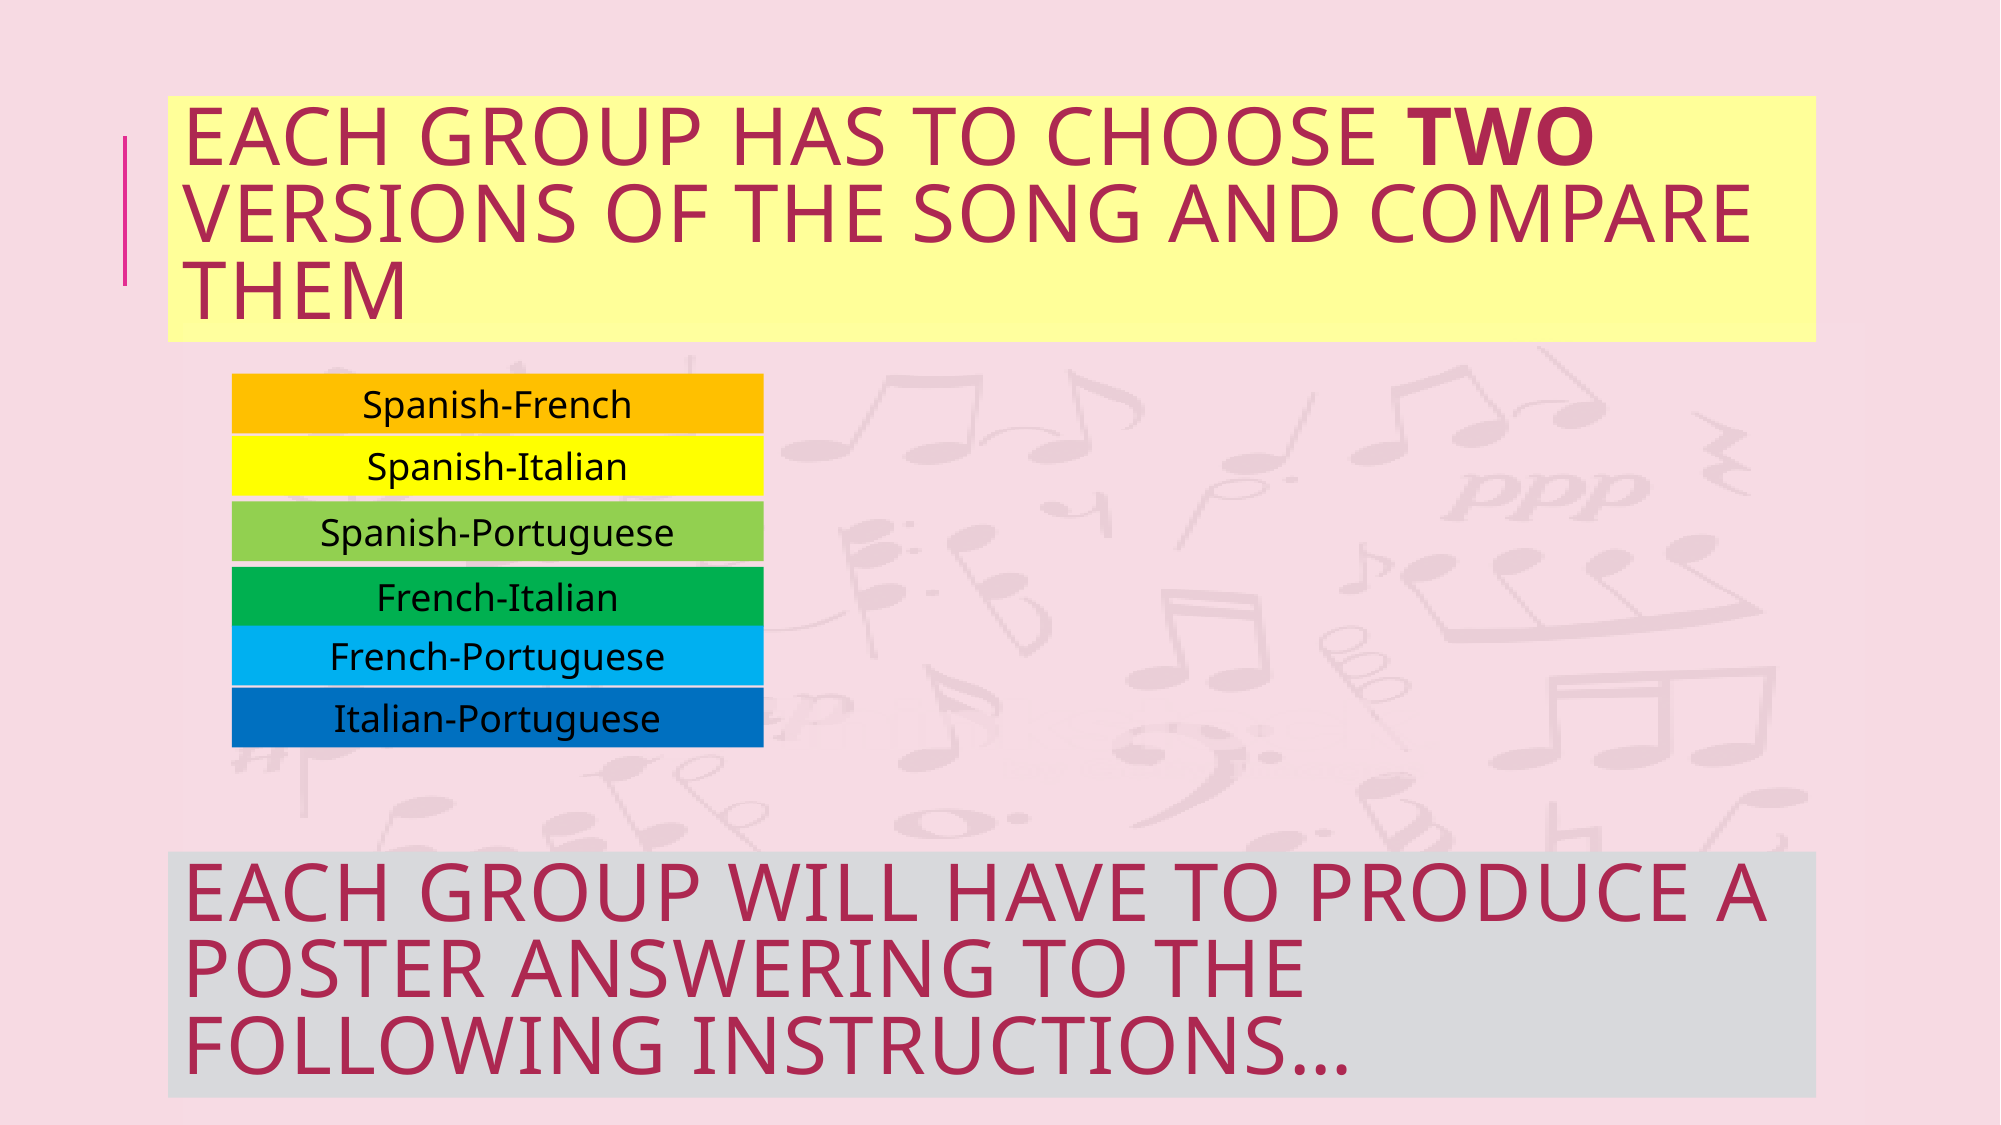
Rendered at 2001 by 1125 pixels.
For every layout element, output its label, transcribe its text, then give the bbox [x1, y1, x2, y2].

text_box Each group will have to produce a Poster answering to the following instructions… [168, 851, 176, 1098]
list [183, 322, 1866, 1125]
title Each group has to choose tWo versions of the song and compare them [168, 96, 1817, 342]
